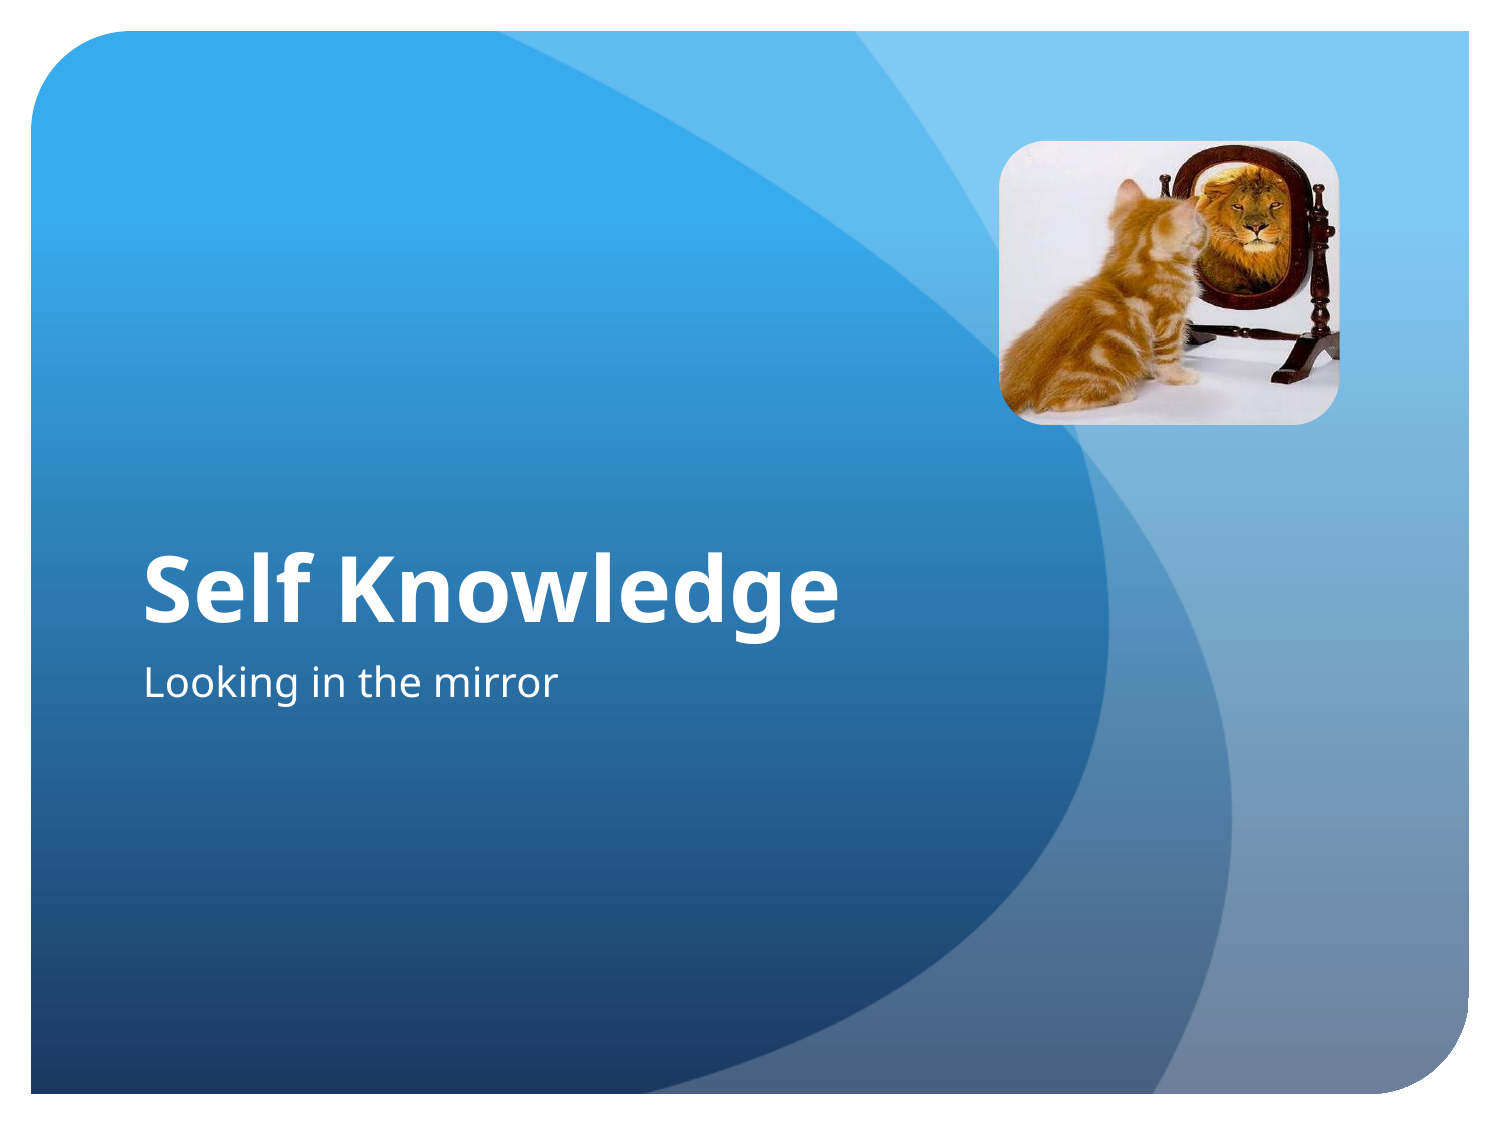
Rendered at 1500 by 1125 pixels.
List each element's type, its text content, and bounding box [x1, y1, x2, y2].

text_box [999, 140, 1340, 426]
list Looking in the mirror [127, 648, 1372, 895]
title Self Knowledge [127, 425, 1372, 648]
picture [25, 30, 1474, 1095]
